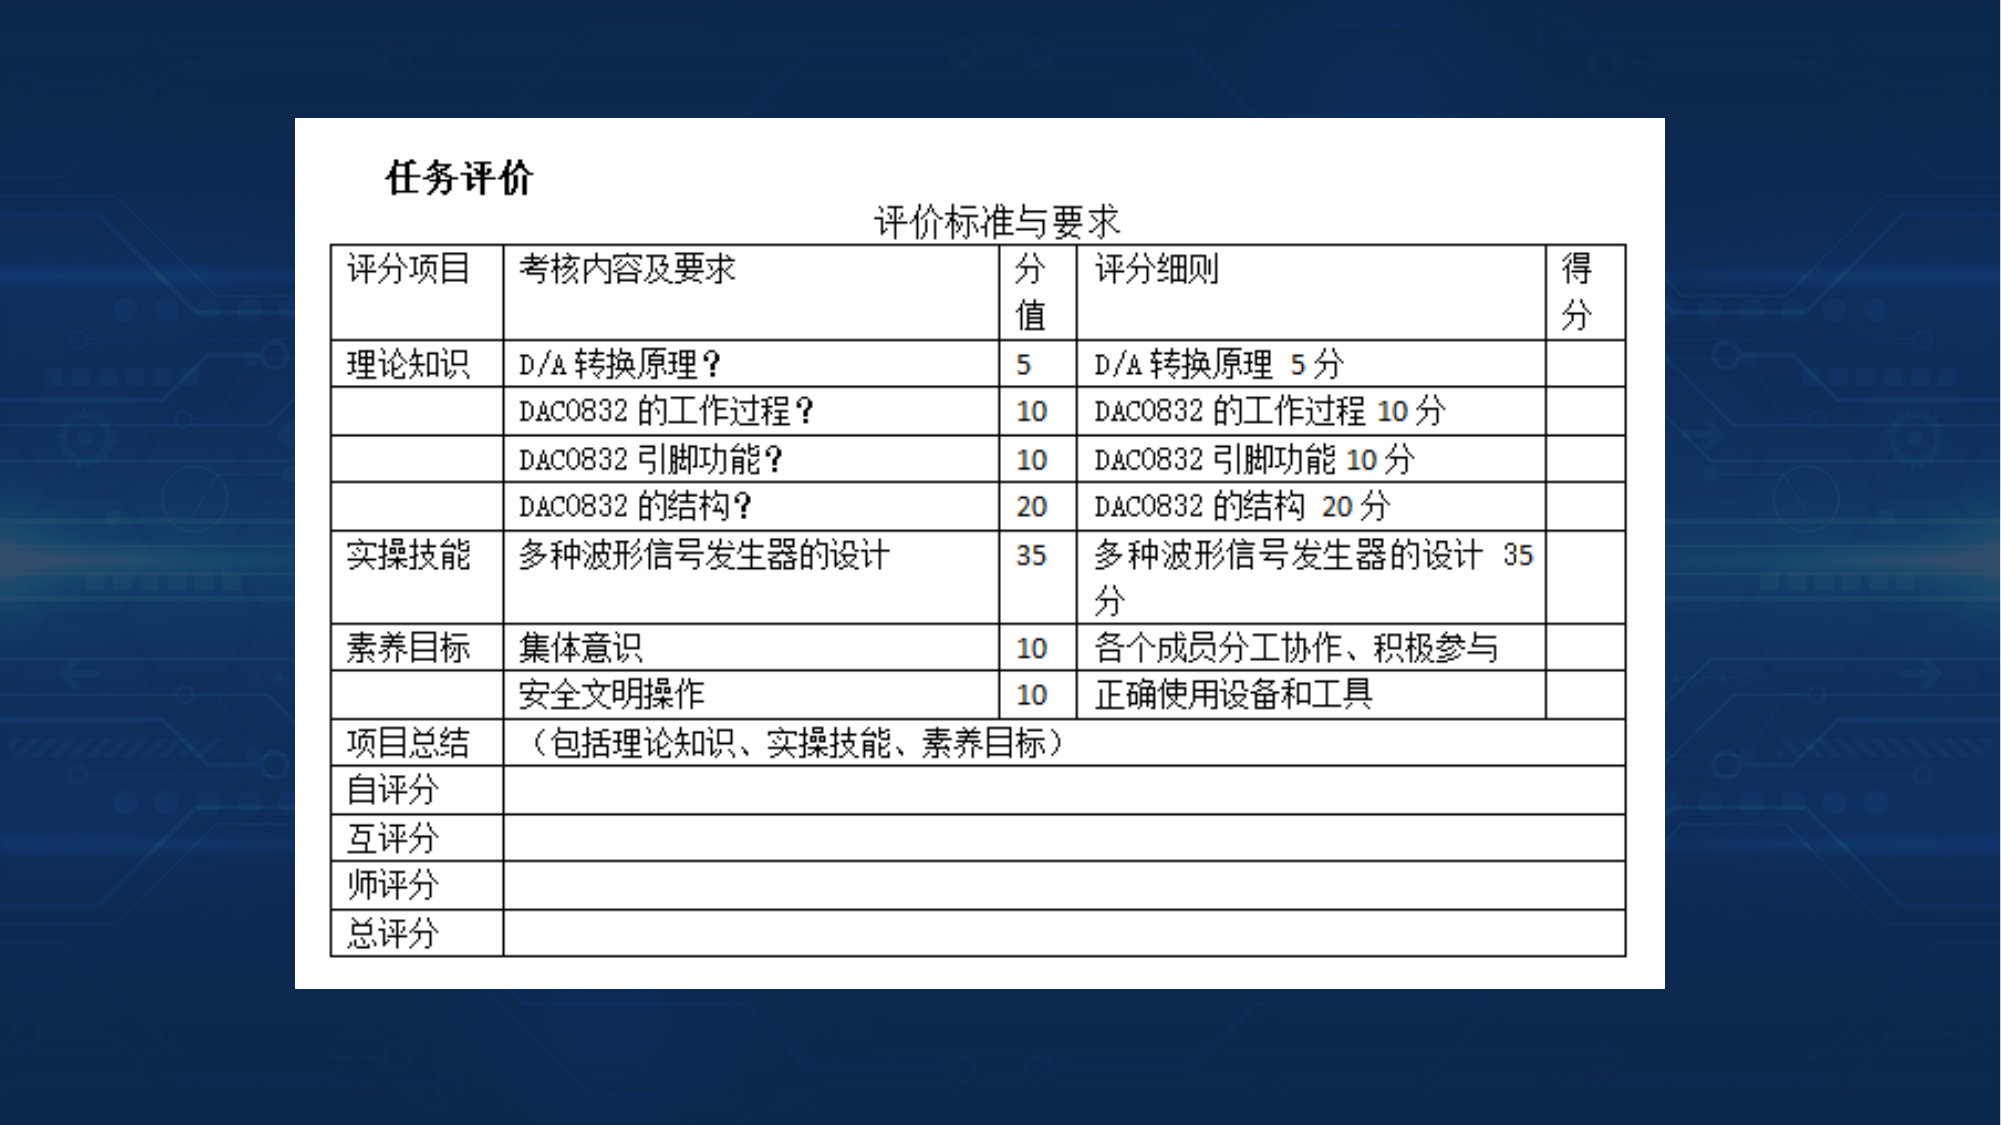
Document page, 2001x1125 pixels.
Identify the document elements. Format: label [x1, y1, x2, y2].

picture [294, 118, 1666, 989]
